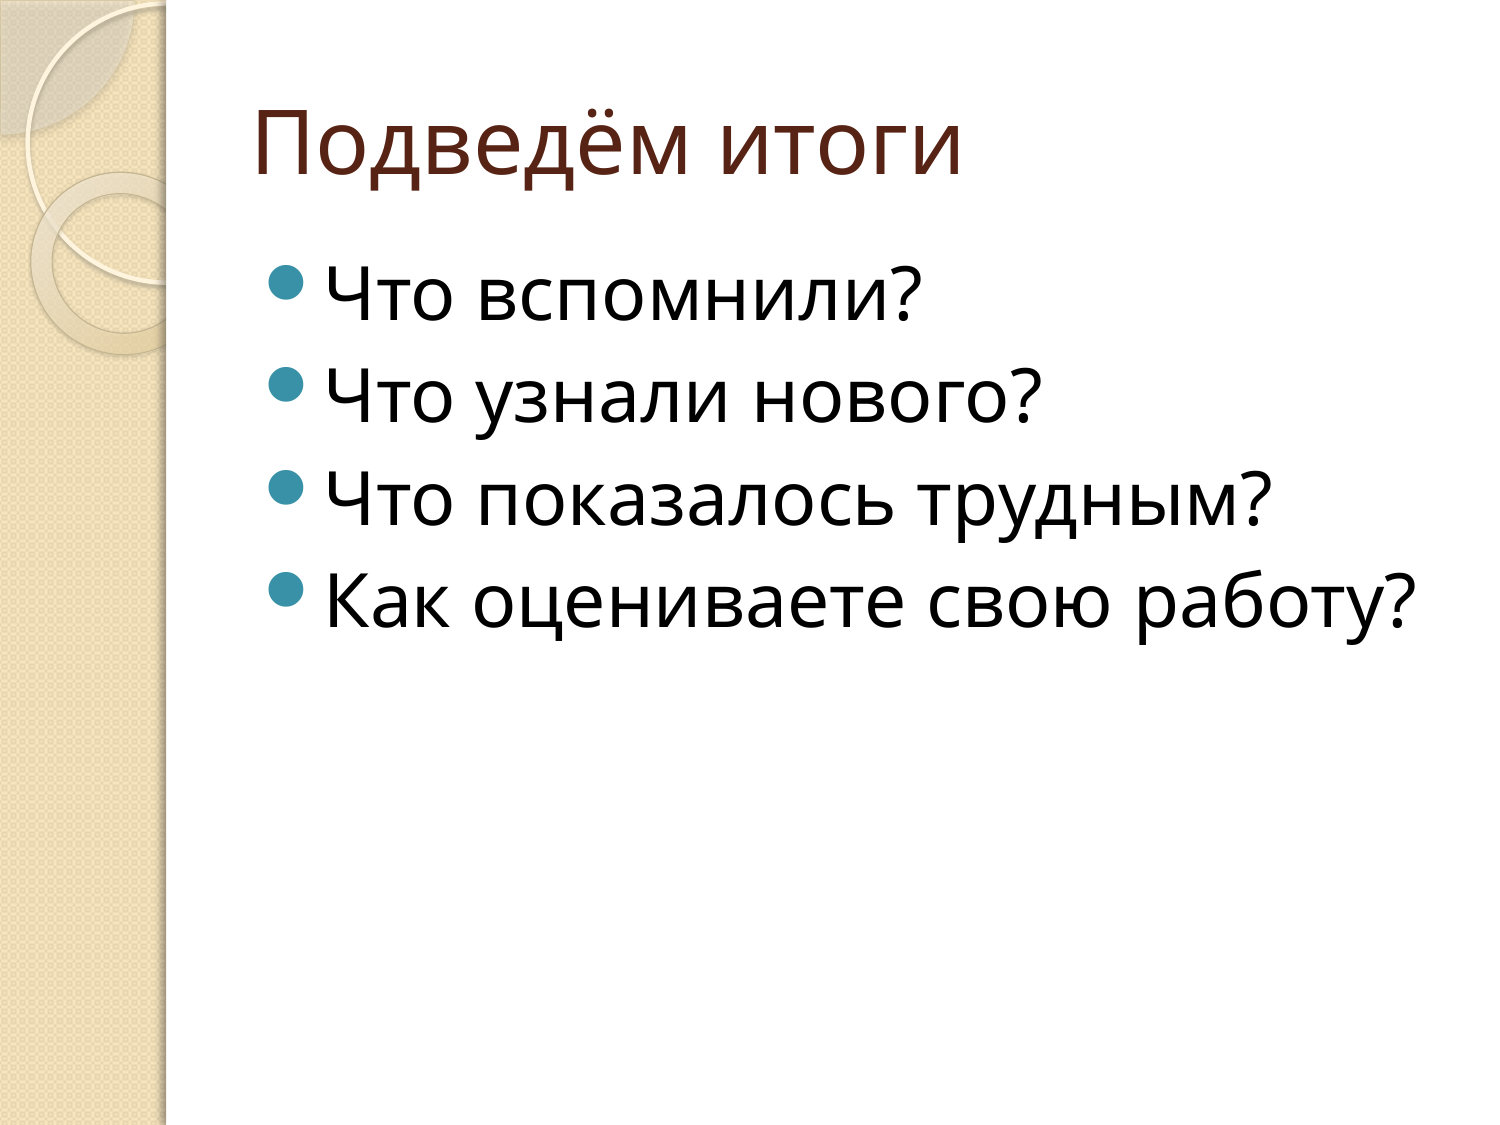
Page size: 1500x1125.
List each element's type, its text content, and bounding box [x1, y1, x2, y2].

title Подведём итоги [235, 45, 1466, 233]
list Что вспомнили? Что узнали нового? Что показалось трудным? Как оцениваете свою работу? [235, 237, 1466, 1025]
